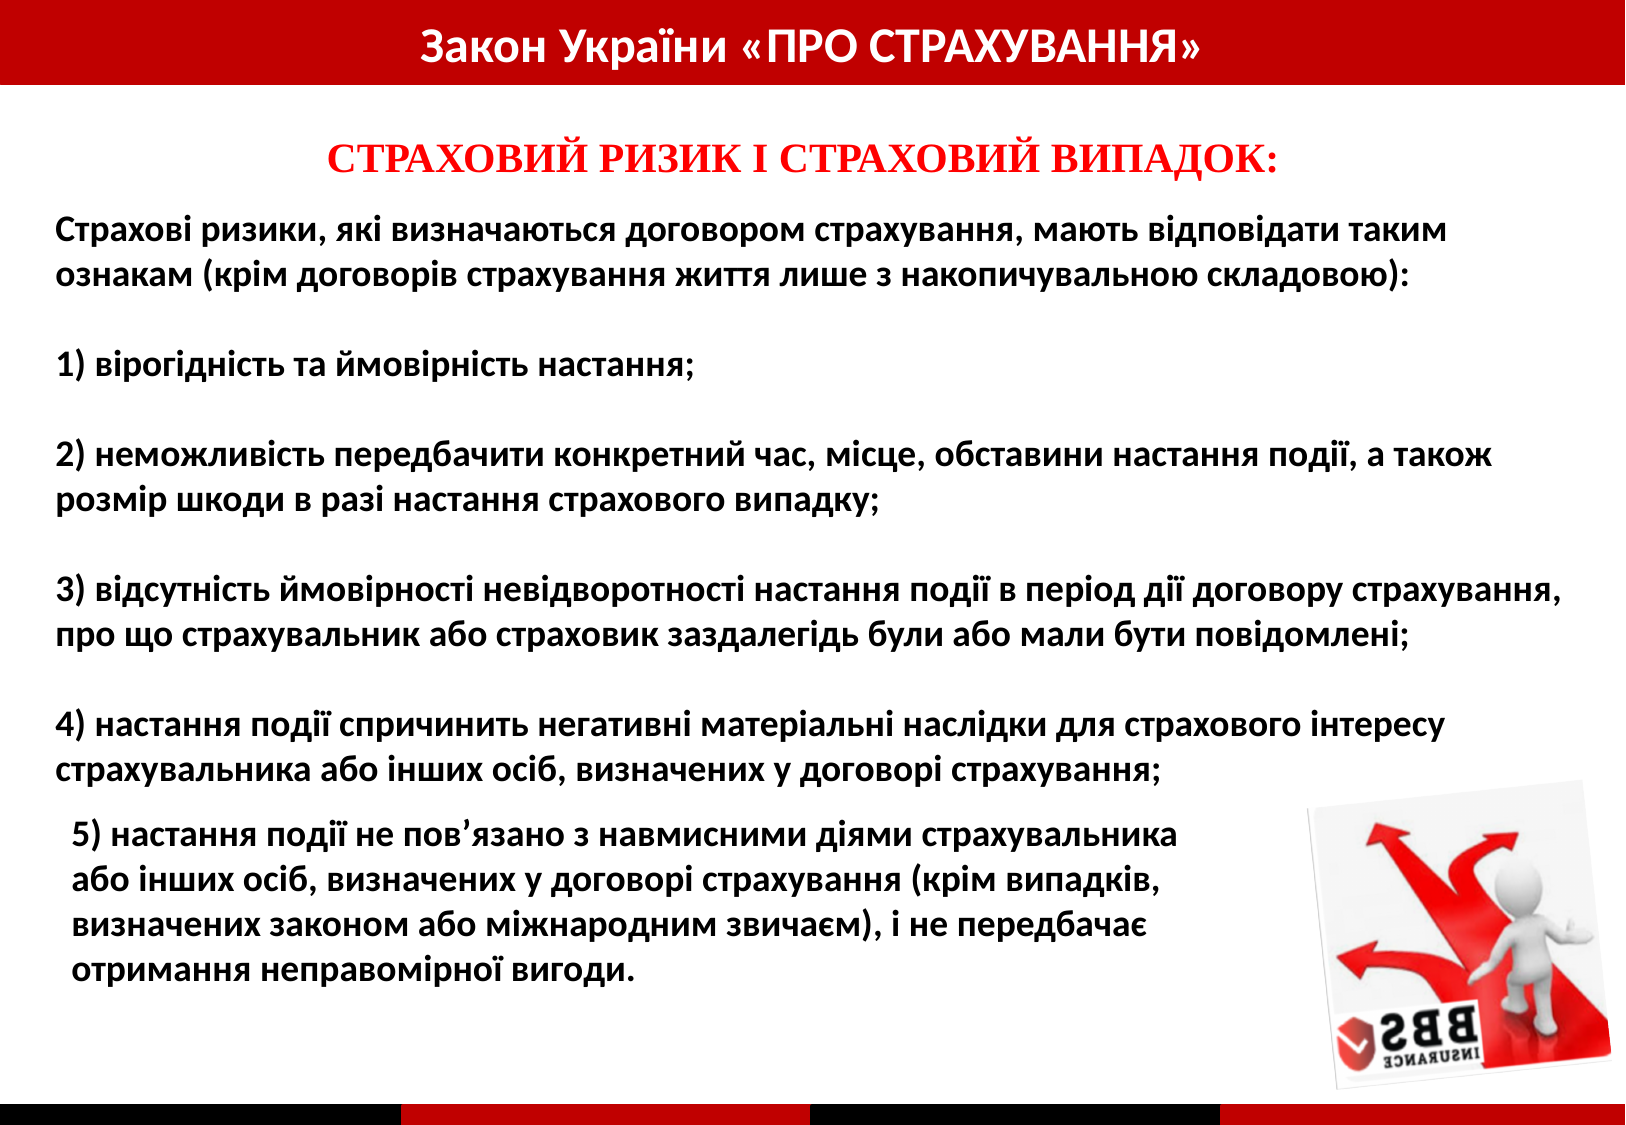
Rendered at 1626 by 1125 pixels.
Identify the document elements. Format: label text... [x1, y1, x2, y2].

text_box [810, 1104, 1220, 1125]
text_box Страхові ризики, які визначаються договором страхування, мають відповідати таким ознакам (крім договорів страхування життя лише з накопичувальною складовою): 1) вірогідність та ймовірність настання; 2) неможливість передбачити конкретний час, місце, обставини настання події, а також розмір шкоди в разі настання страхового випадку; 3) відсутність ймовірності невідворотності настання події в період дії договору страхування, про що страхувальник або страховик заздалегідь були або мали бути повідомлені; 4) настання події спричинить негативні матеріальні наслідки для страхового інтересу страхувальника або інших осіб, визначених у договорі страхування; [40, 196, 1604, 841]
text_box 5) настання події не пов’язано з навмисними діями страхувальника або інших осіб, визначених у договорі страхування (крім випадків, визначених законом або міжнародним звичаєм), і не передбачає отримання неправомірної вигоди. [56, 802, 1222, 997]
text_box СТРАХОВИЙ РИЗИК І СТРАХОВИЙ ВИПАДОК: [35, 123, 1571, 189]
text_box [1220, 1104, 1625, 1125]
text_box [401, 1104, 810, 1125]
text_box [0, 1104, 401, 1125]
text_box Закон України «ПРО СТРАХУВАННЯ» [0, 0, 1625, 85]
picture [1307, 780, 1612, 1089]
